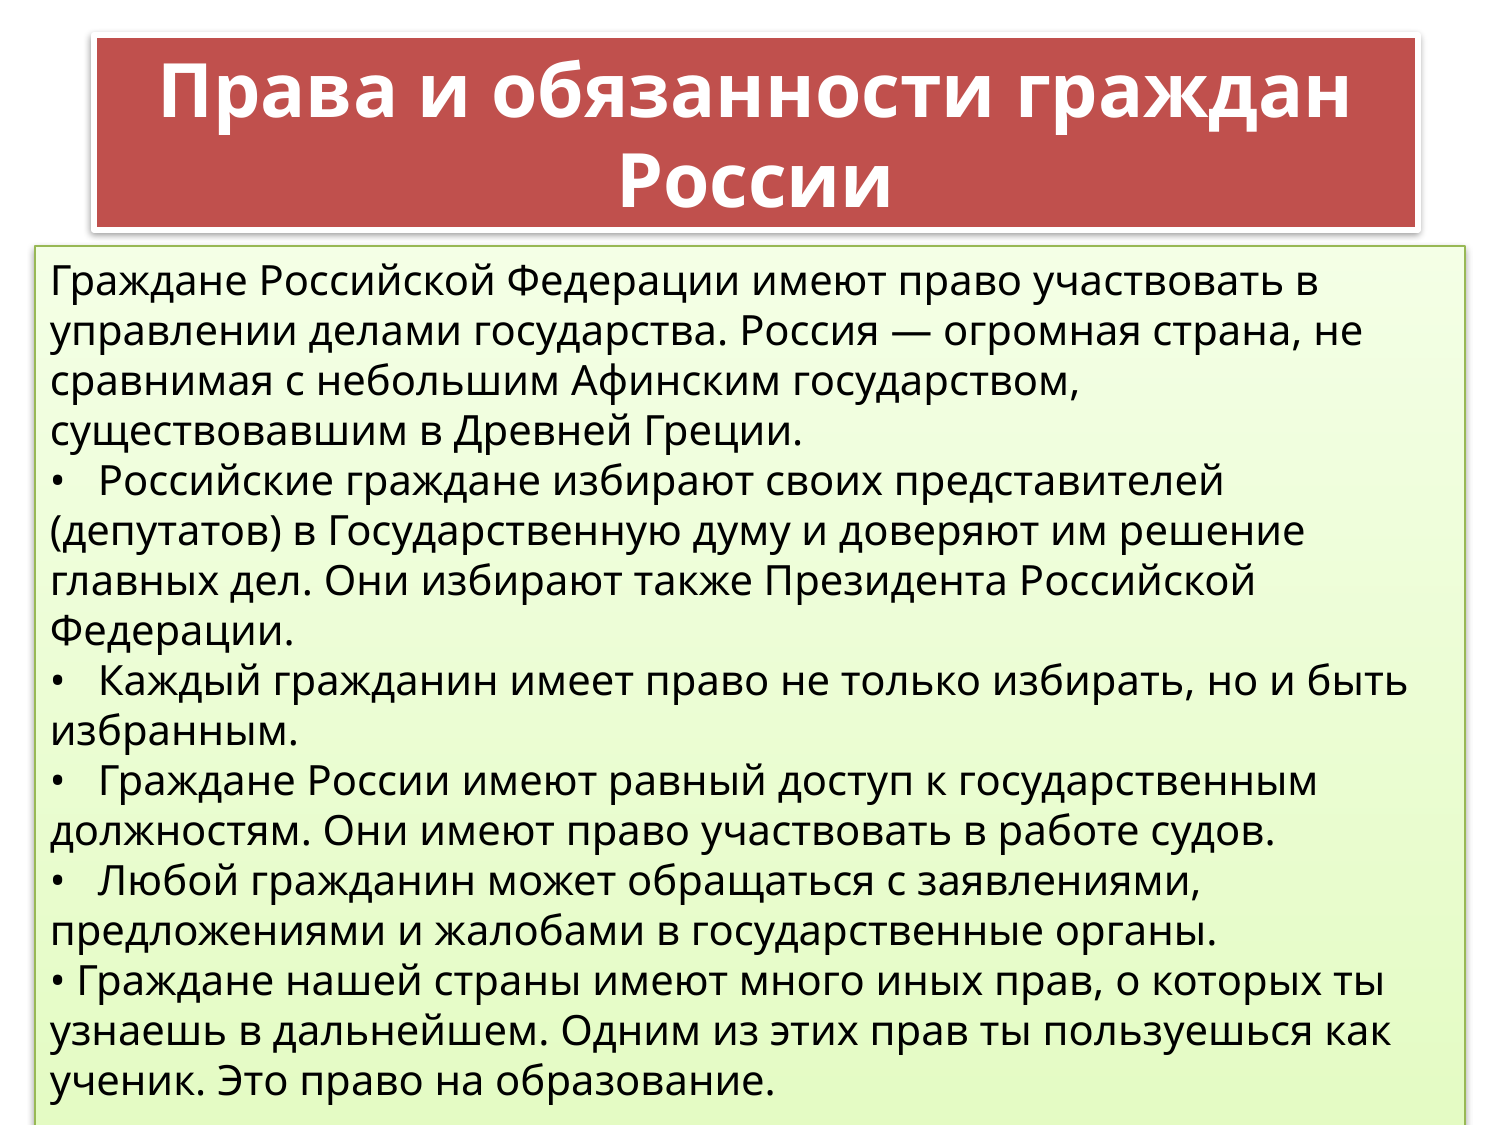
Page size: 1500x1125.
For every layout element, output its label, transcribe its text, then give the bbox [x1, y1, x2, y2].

text_box Граждане Российской Федерации имеют право участвовать в управлении делами государства. Россия — огромная страна, не сравнимая с небольшим Афинским государством, существовавшим в Древней Греции. • Российские граждане избирают своих представителей (депутатов) в Государственную думу и доверяют им решение главных дел. Они избирают также Президента Российской Федерации. • Каждый гражданин имеет право не только избирать, но и быть избранным. • Граждане России имеют равный доступ к государственным должностям. Они имеют право участвовать в работе судов. • Любой гражданин может обращаться с заявлениями, предложениями и жалобами в государственные органы. • Граждане нашей страны имеют много иных прав, о которых ты узнаешь в дальнейшем. Одним из этих прав ты пользуешься как ученик. Это право на образование. [34, 245, 1466, 1125]
text_box Права и обязанности граждан России [91, 32, 1421, 233]
